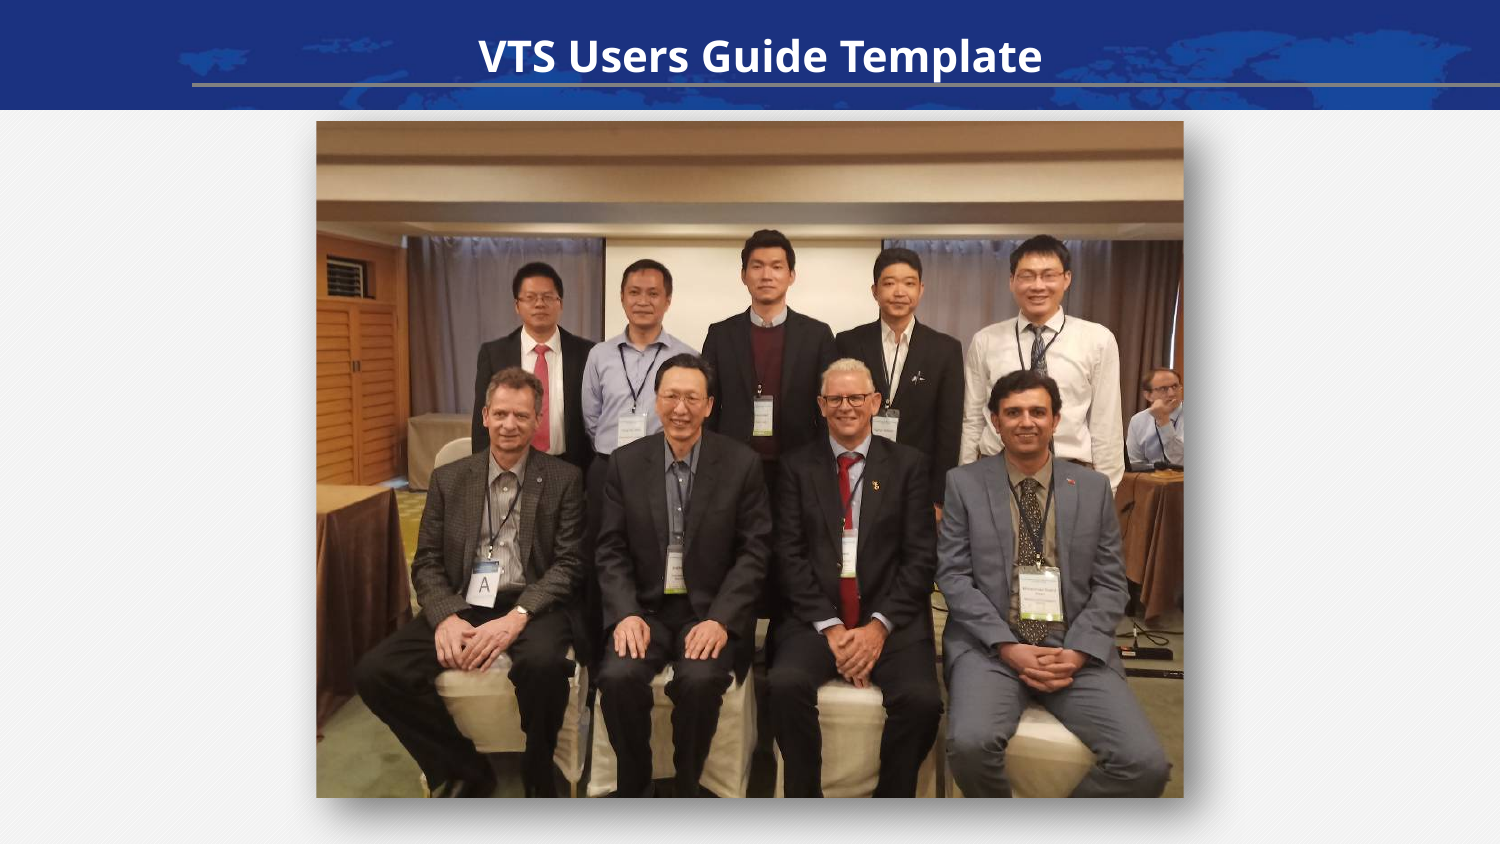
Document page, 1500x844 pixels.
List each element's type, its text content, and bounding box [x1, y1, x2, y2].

picture [0, 0, 1500, 110]
picture [316, 121, 1184, 798]
text_box VTS Users Guide Template [209, 21, 1300, 89]
